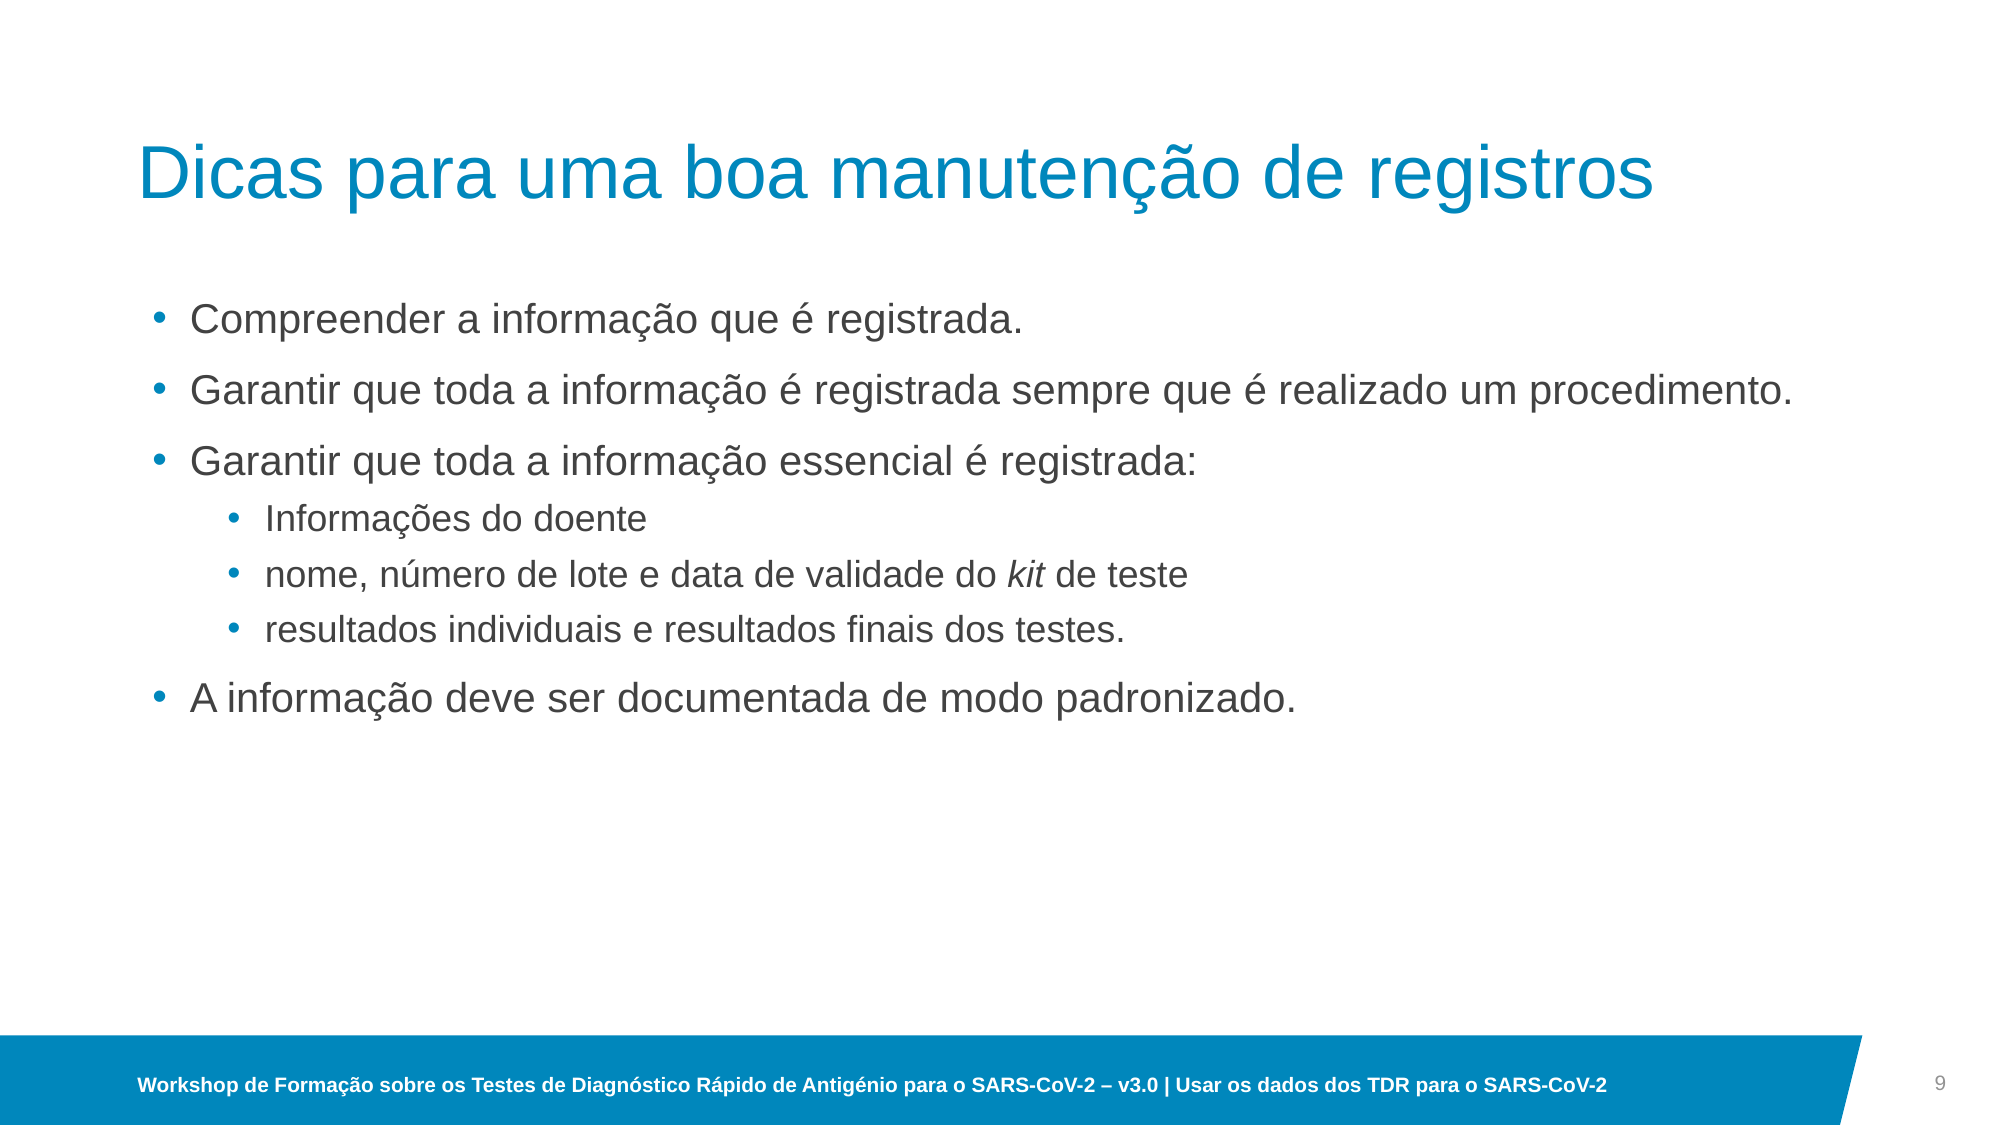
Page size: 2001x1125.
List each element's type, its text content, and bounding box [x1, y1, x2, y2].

list Compreender a informação que é registrada. Garantir que toda a informação é registrada sempre que é realizado um procedimento. Garantir que toda a informação essencial é registrada: Informações do doente nome, número de lote e data de validade do kit de teste resultados individuais e resultados finais dos testes. A informação deve ser documentada de modo padronizado. [137, 284, 1863, 1014]
footer Workshop de Formação sobre os Testes de Diagnóstico Rápido de Antigénio para o SARS-CoV-2 – v3.0 | Usar os dados dos TDR para o SARS-CoV-2 [137, 1042, 1771, 1125]
slide_number 9 [1862, 1035, 1947, 1125]
title Dicas para uma boa manutenção de registros [137, 59, 1863, 215]
